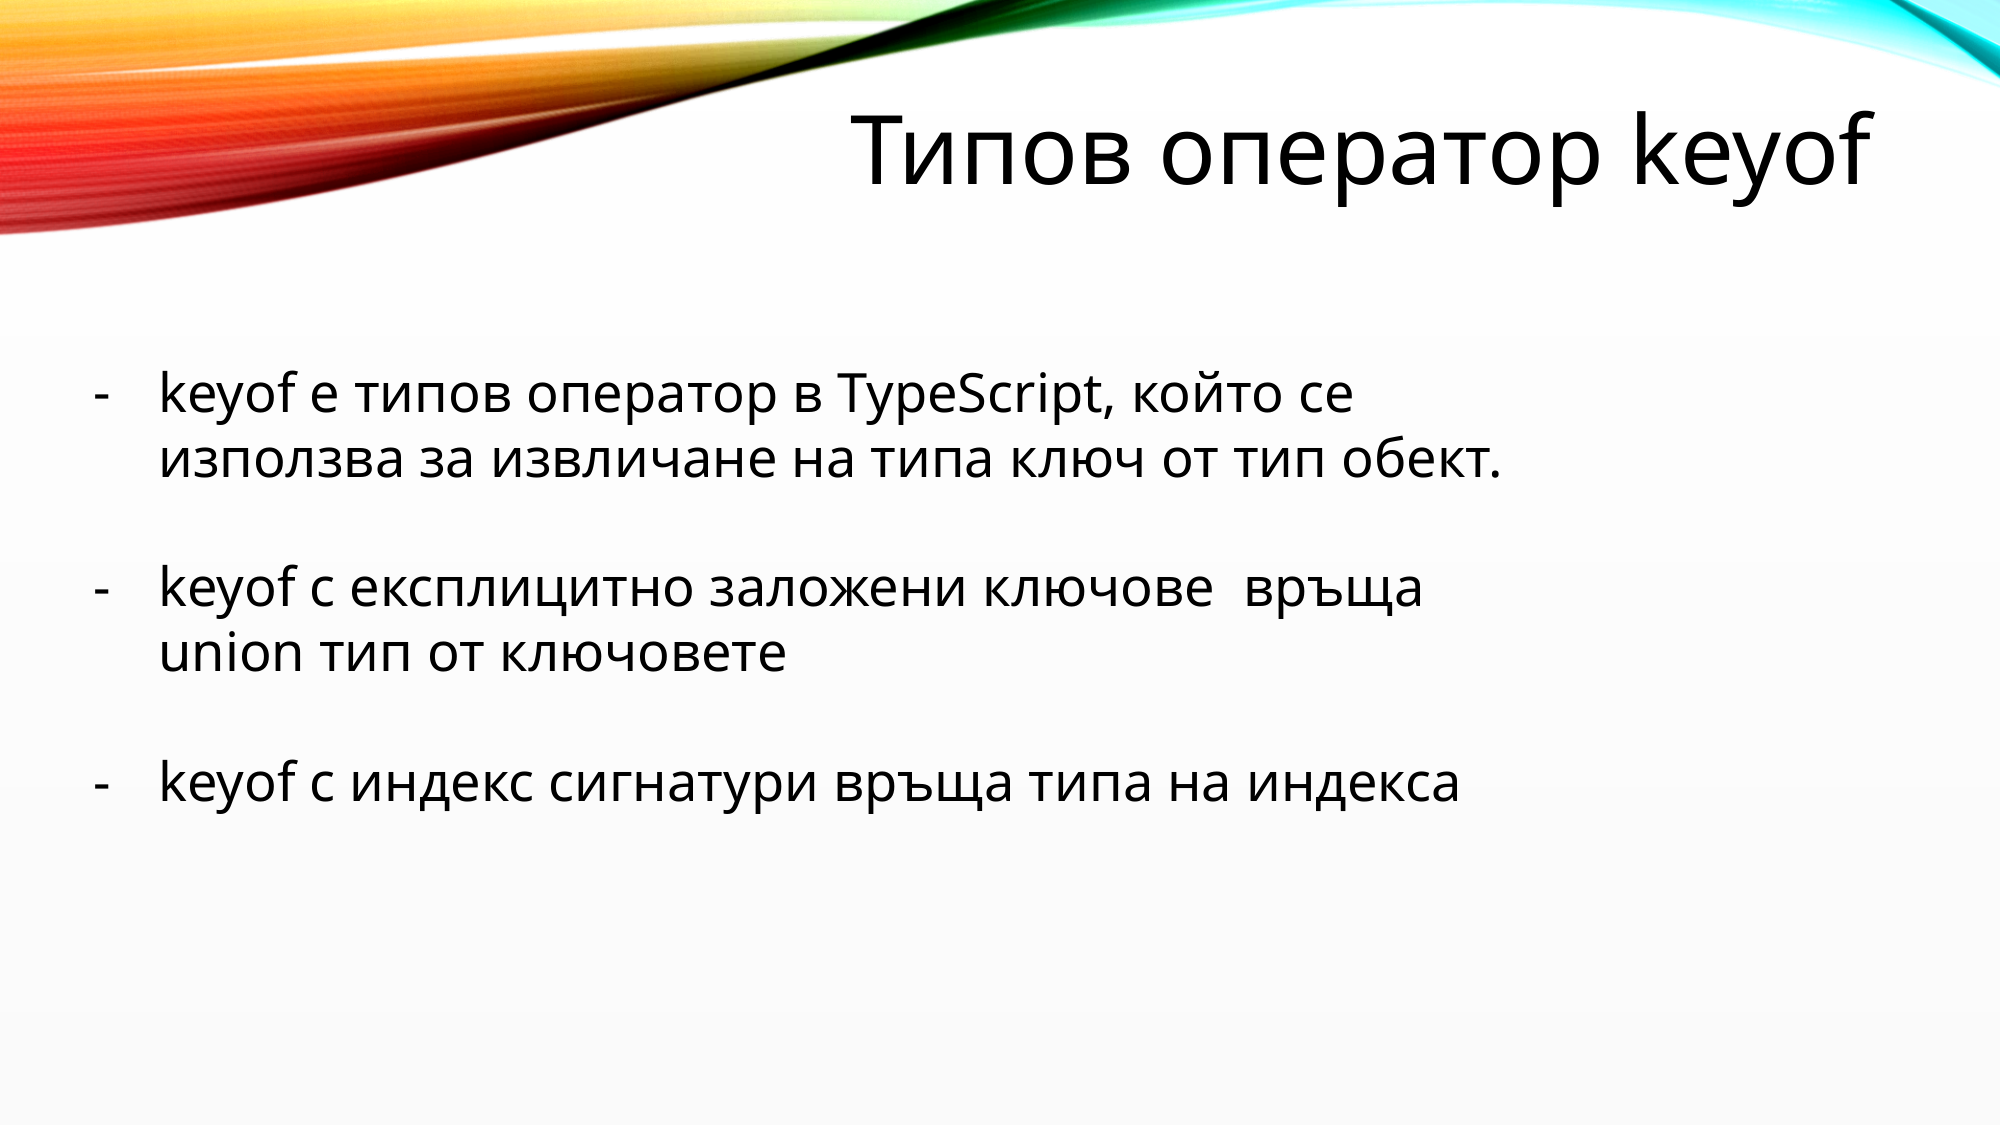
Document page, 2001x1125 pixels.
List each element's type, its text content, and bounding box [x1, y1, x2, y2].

text_box keyof е типов оператор в TypeScript, който се използва за извличане на типа ключ от тип обект. keyof с експлицитно заложени ключове връща union тип от ключовете keyof с индекс сигнатури връща типа на индекса [68, 342, 1569, 828]
title Типов оператор keyof [474, 47, 1888, 260]
picture [0, 0, 2000, 237]
